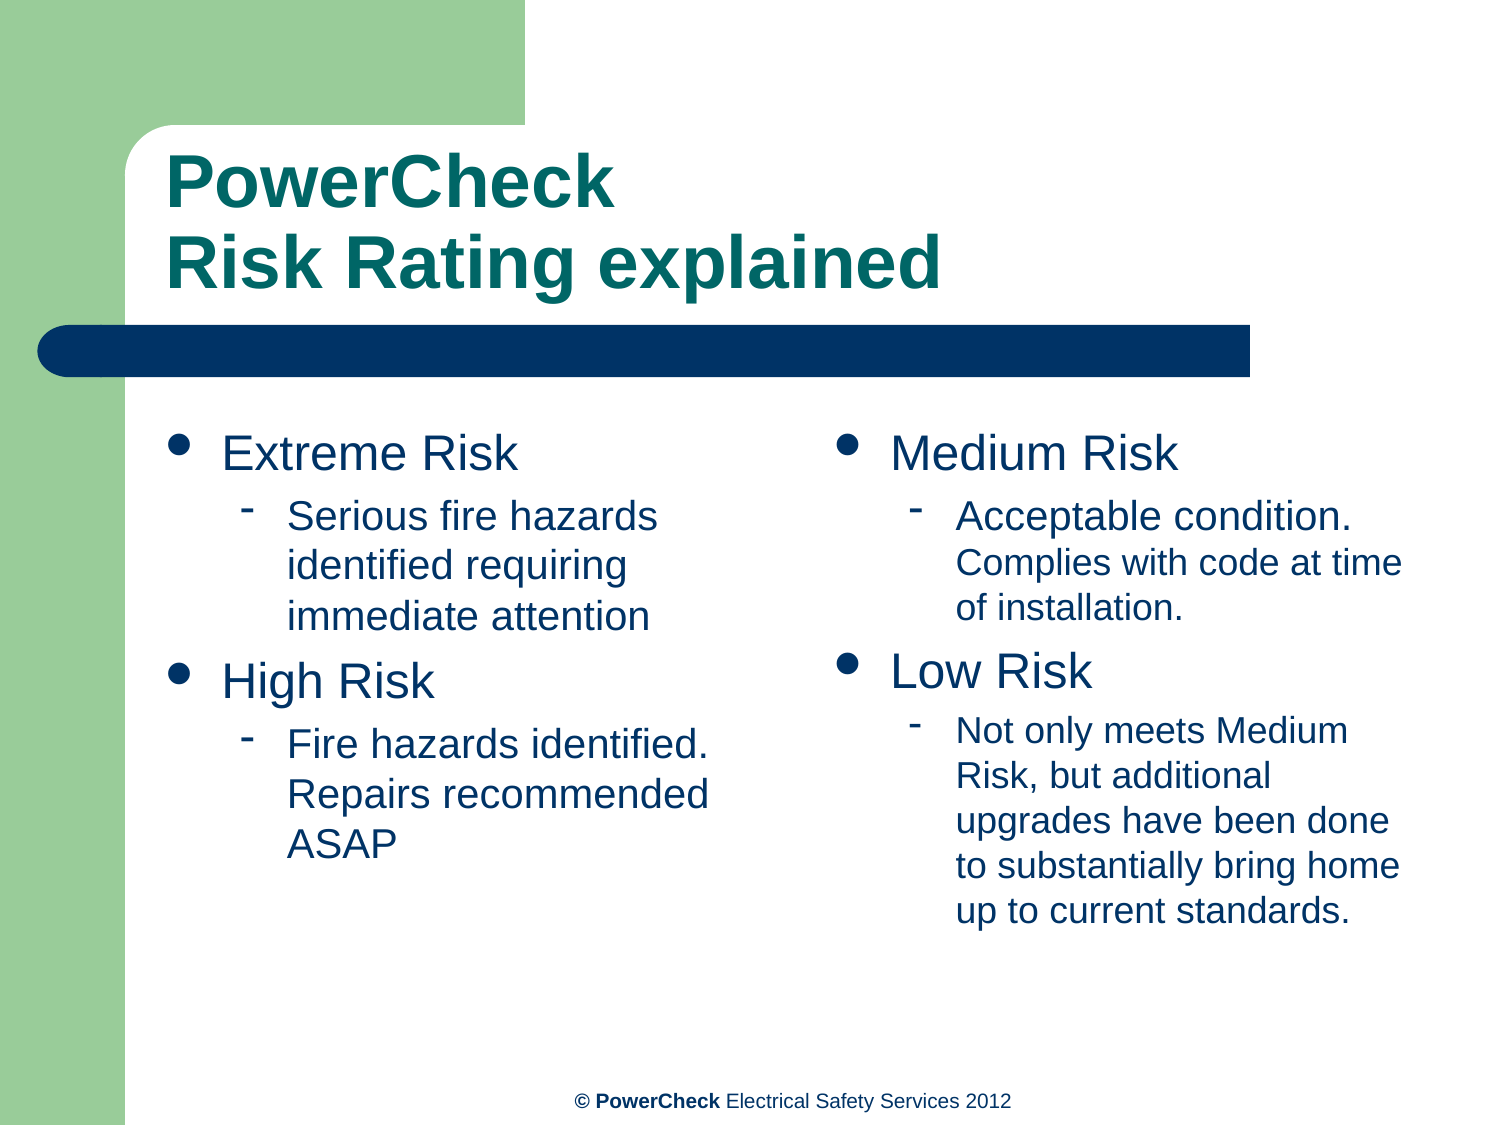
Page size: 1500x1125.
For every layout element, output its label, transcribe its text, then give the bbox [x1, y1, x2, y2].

list Extreme Risk Serious fire hazards identified requiring immediate attention High Risk Fire hazards identified. Repairs recommended ASAP [150, 412, 794, 1025]
footer © PowerCheck Electrical Safety Services 2012 [469, 1054, 1117, 1121]
list Medium Risk Acceptable condition. Complies with code at time of installation. Low Risk Not only meets Medium Risk, but additional upgrades have been done to substantially bring home up to current standards. [818, 412, 1436, 1025]
title PowerCheck Risk Rating explained [150, 125, 1463, 313]
